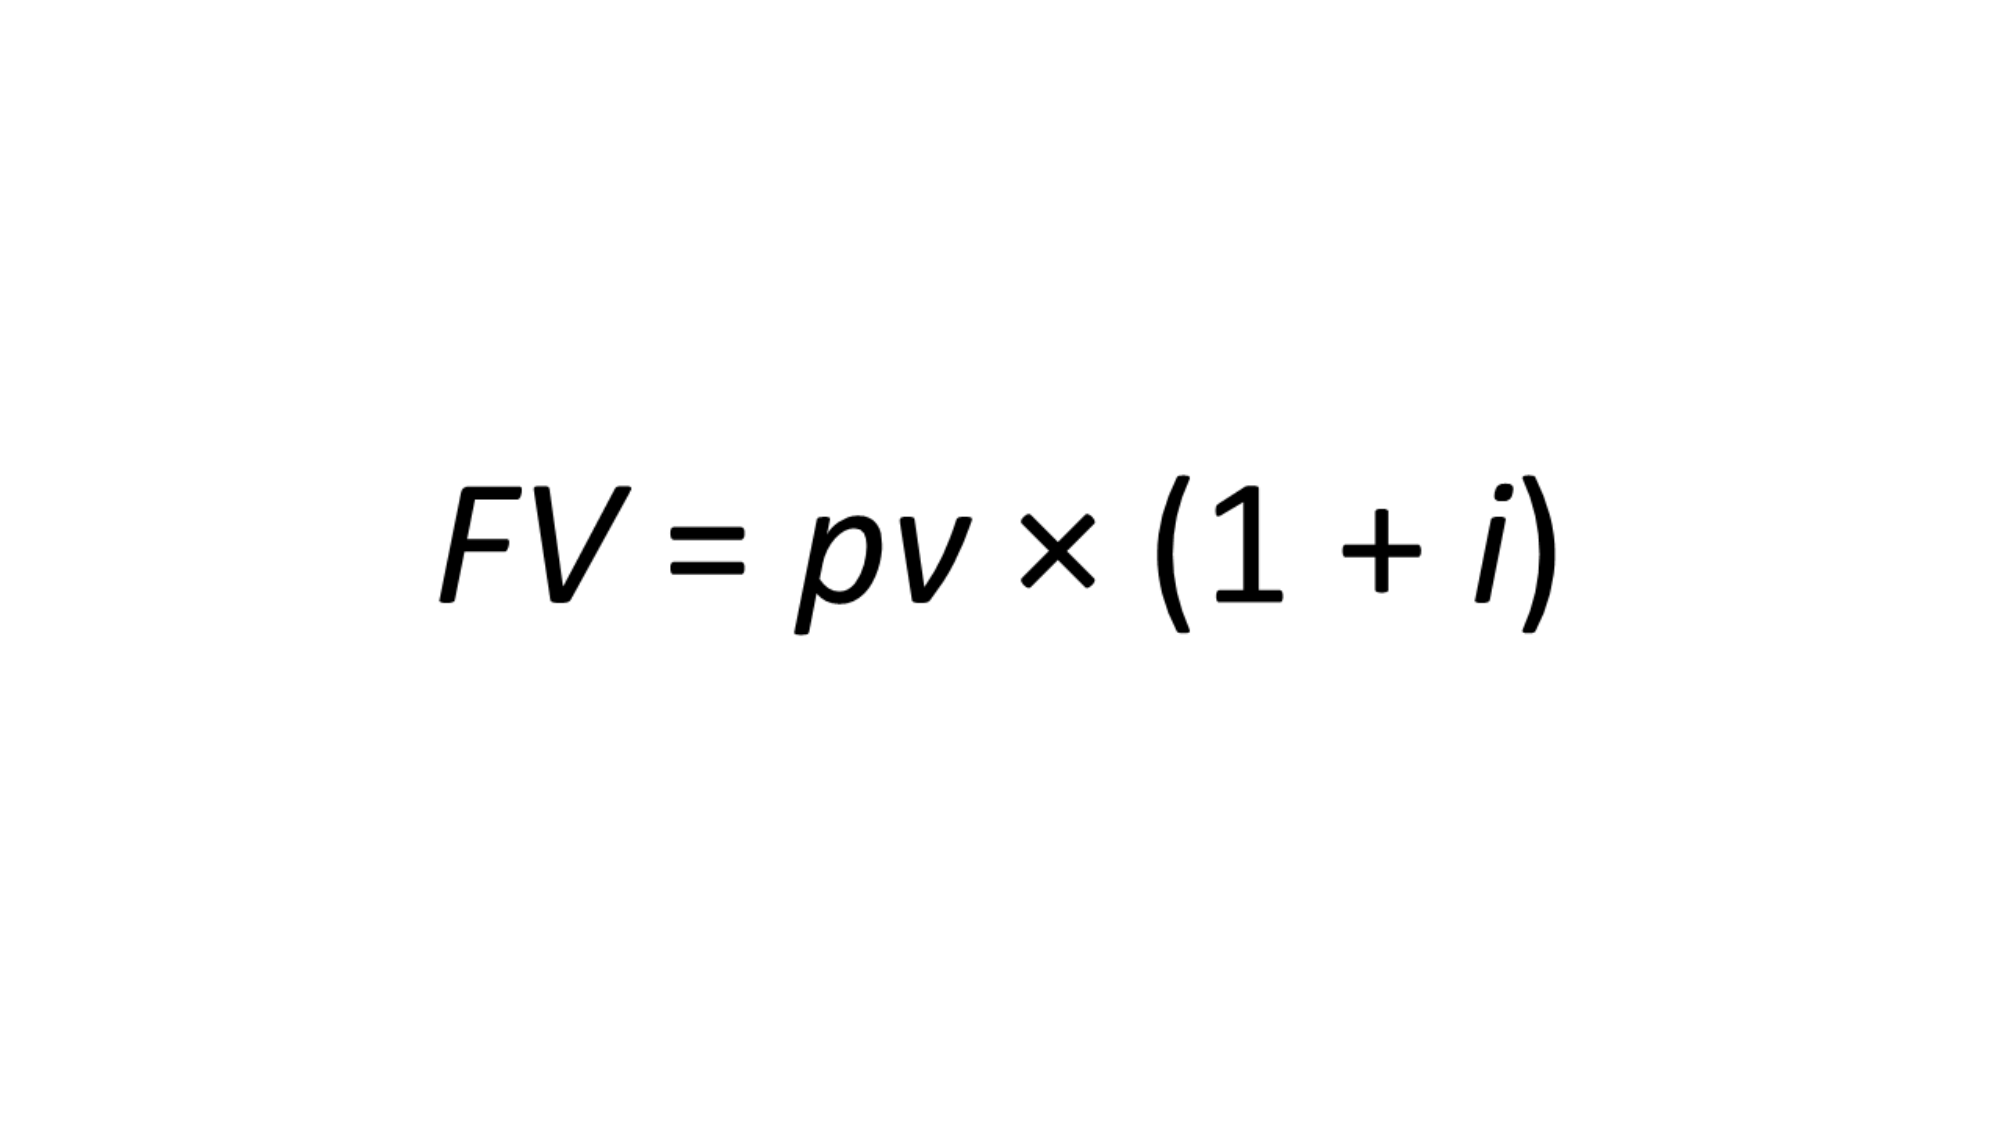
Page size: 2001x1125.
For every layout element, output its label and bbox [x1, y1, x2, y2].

picture [411, 434, 1589, 691]
